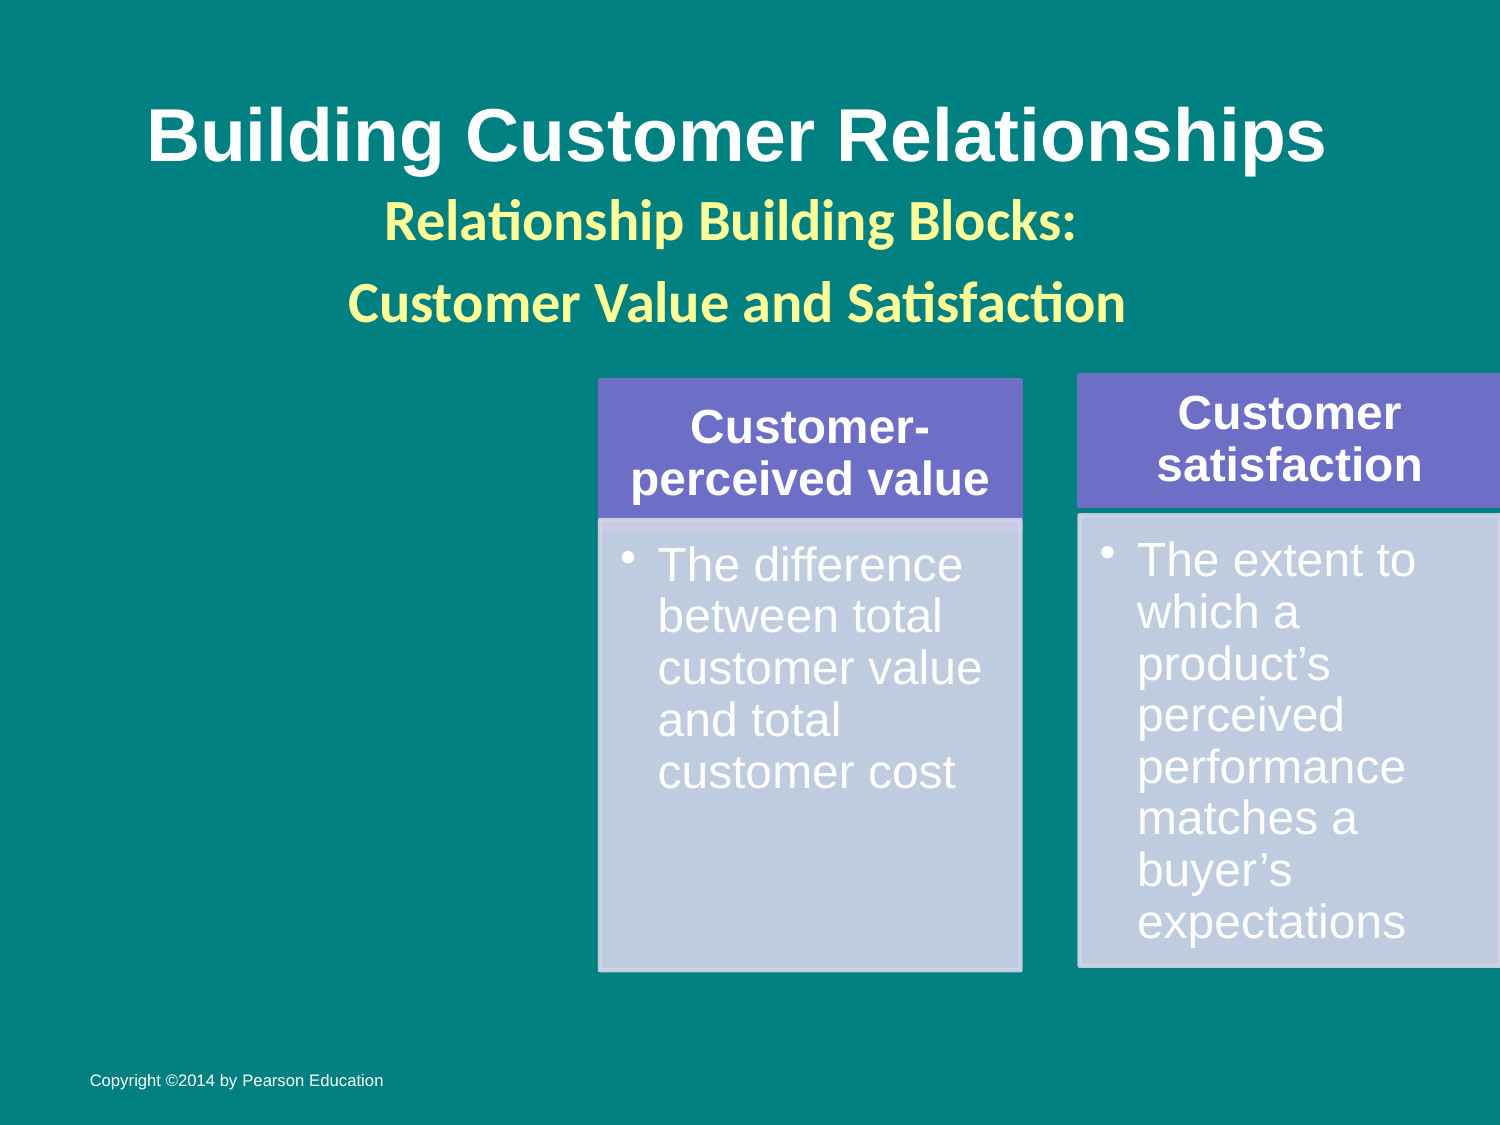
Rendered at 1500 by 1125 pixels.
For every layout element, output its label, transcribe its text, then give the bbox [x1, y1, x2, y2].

title Building Customer Relationships [99, 37, 1376, 226]
text_box Copyright ©2014 by Pearson Education [74, 1062, 825, 1098]
list Relationship Building Blocks: Customer Value and Satisfaction [137, 174, 1326, 338]
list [599, 337, 1500, 1013]
